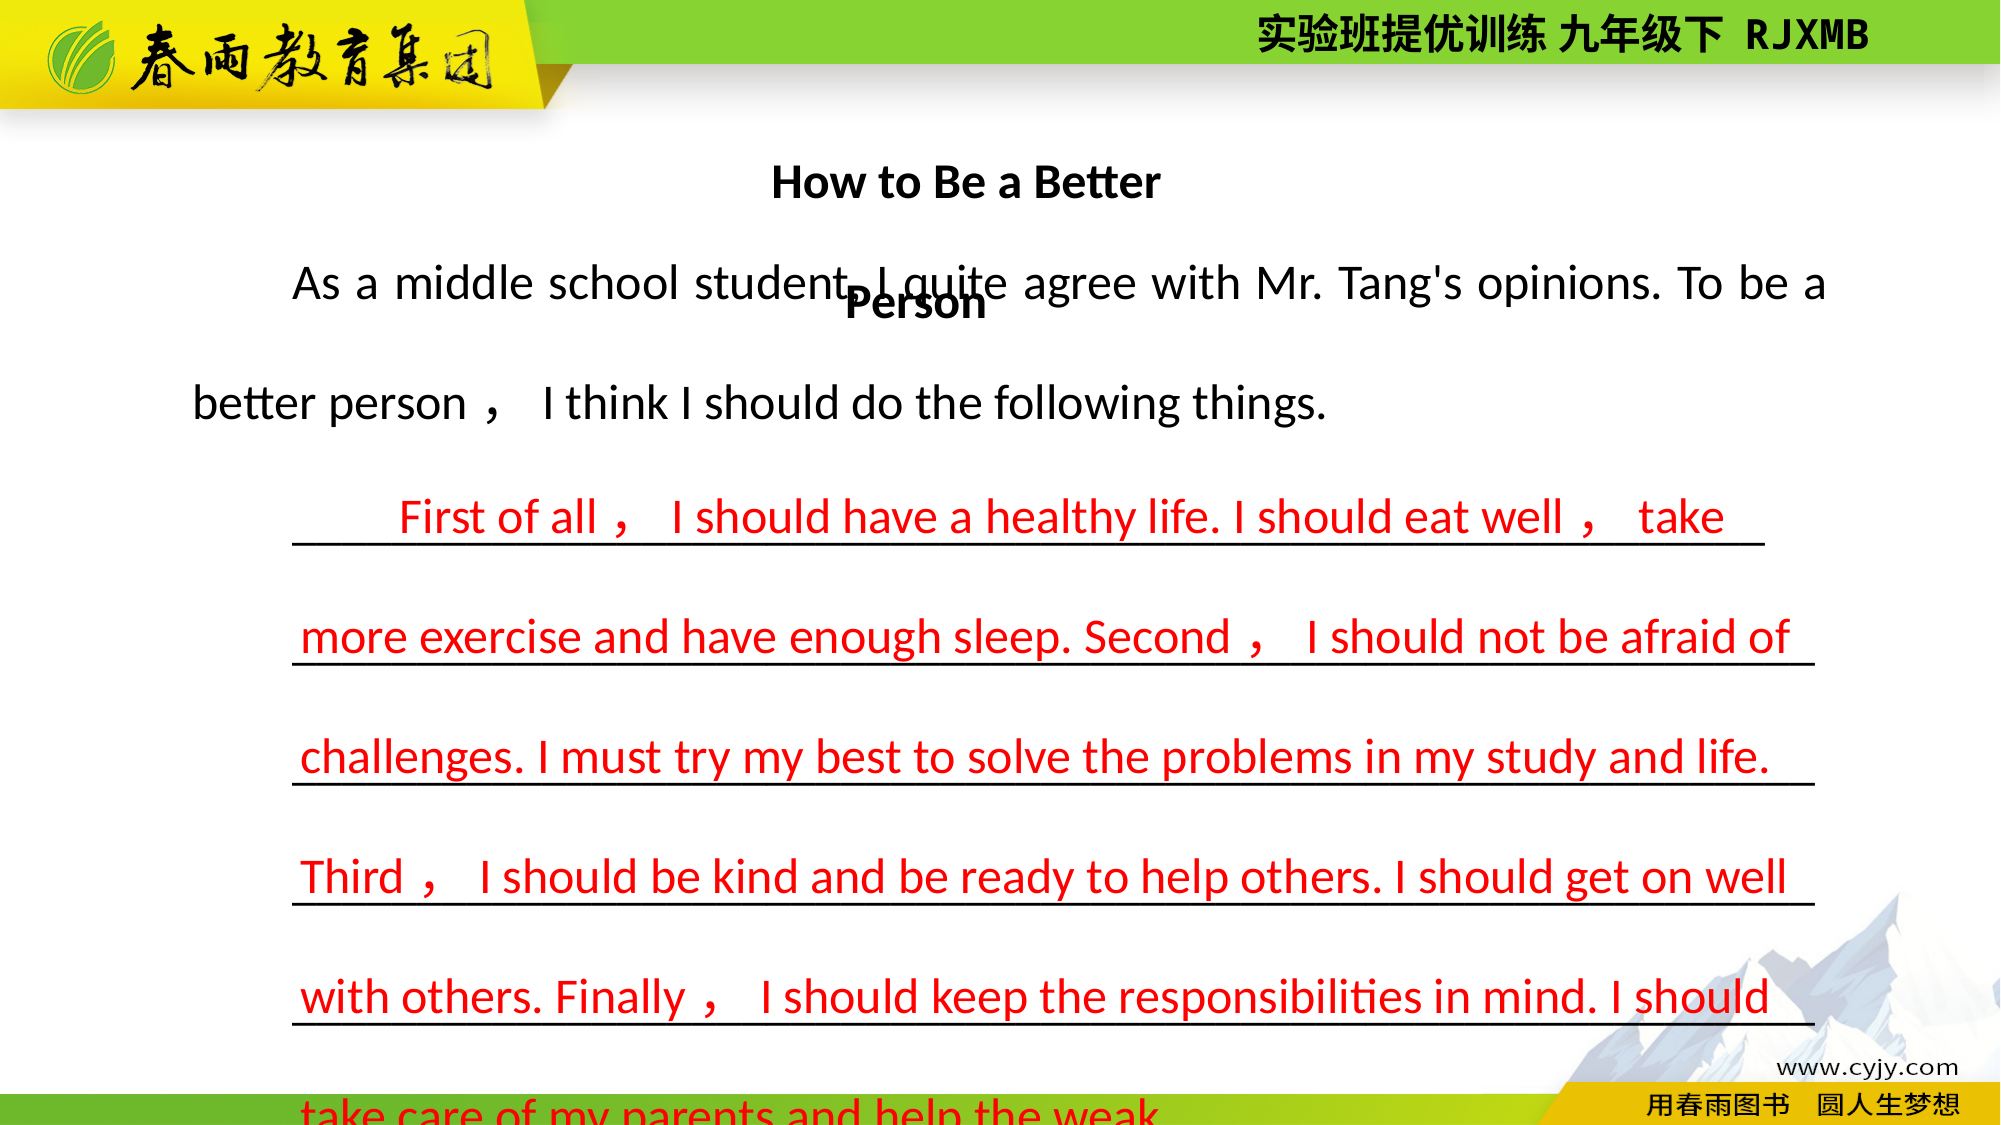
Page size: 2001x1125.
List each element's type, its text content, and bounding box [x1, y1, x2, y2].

text_box How to Be a Better Person [629, 80, 1203, 182]
picture [0, 0, 2001, 1125]
text_box First of all，I should have a healthy life. I should eat well，take more exercise and have enough sleep. Second，I should not be afraid of challenges. I must try my best to solve the problems in my study and life. Third，I should be kind and be ready to help others. I should get on well with others. Finally，I should keep the responsibilities in mind. I should take care of my parents and help the weak. [285, 416, 1844, 1125]
text_box As a middle school student, I quite agree with Mr. Tang's opinions. To be a better person，I think I should do the following things. ___________________________________________________________ _____________________________________________________________ _____________________________________________________________ _____________________________________________________________ _____________________________________________________________ [177, 182, 1844, 1038]
